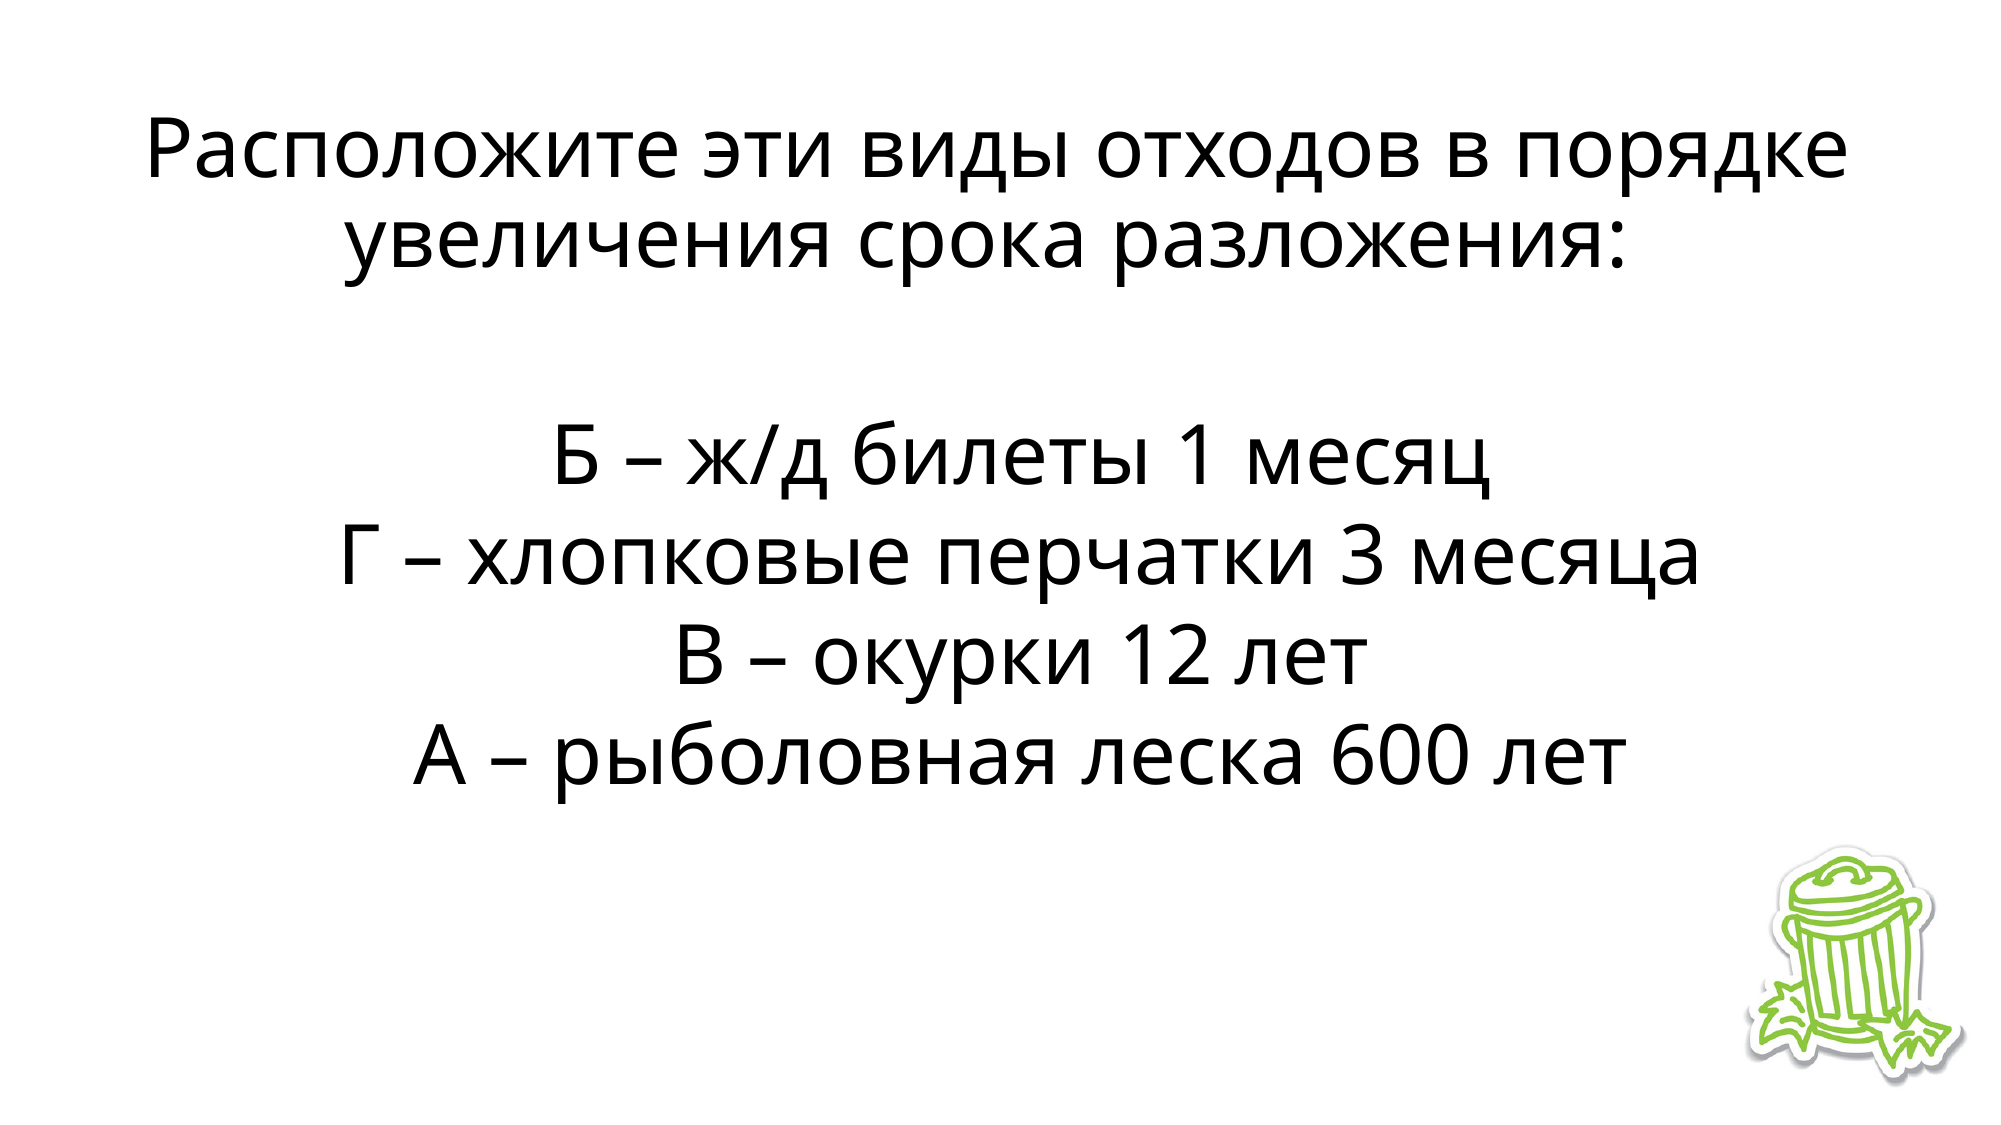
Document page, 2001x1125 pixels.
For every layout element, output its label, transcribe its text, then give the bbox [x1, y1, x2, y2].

text_box Б – ж/д билеты 1 месяц Г – хлопковые перчатки 3 месяца В – окурки 12 лет А – рыболовная леска 600 лет [303, 393, 1739, 809]
picture [1738, 843, 1994, 1103]
title Расположите эти виды отходов в порядке увеличения срока разложения: [0, 29, 1998, 362]
